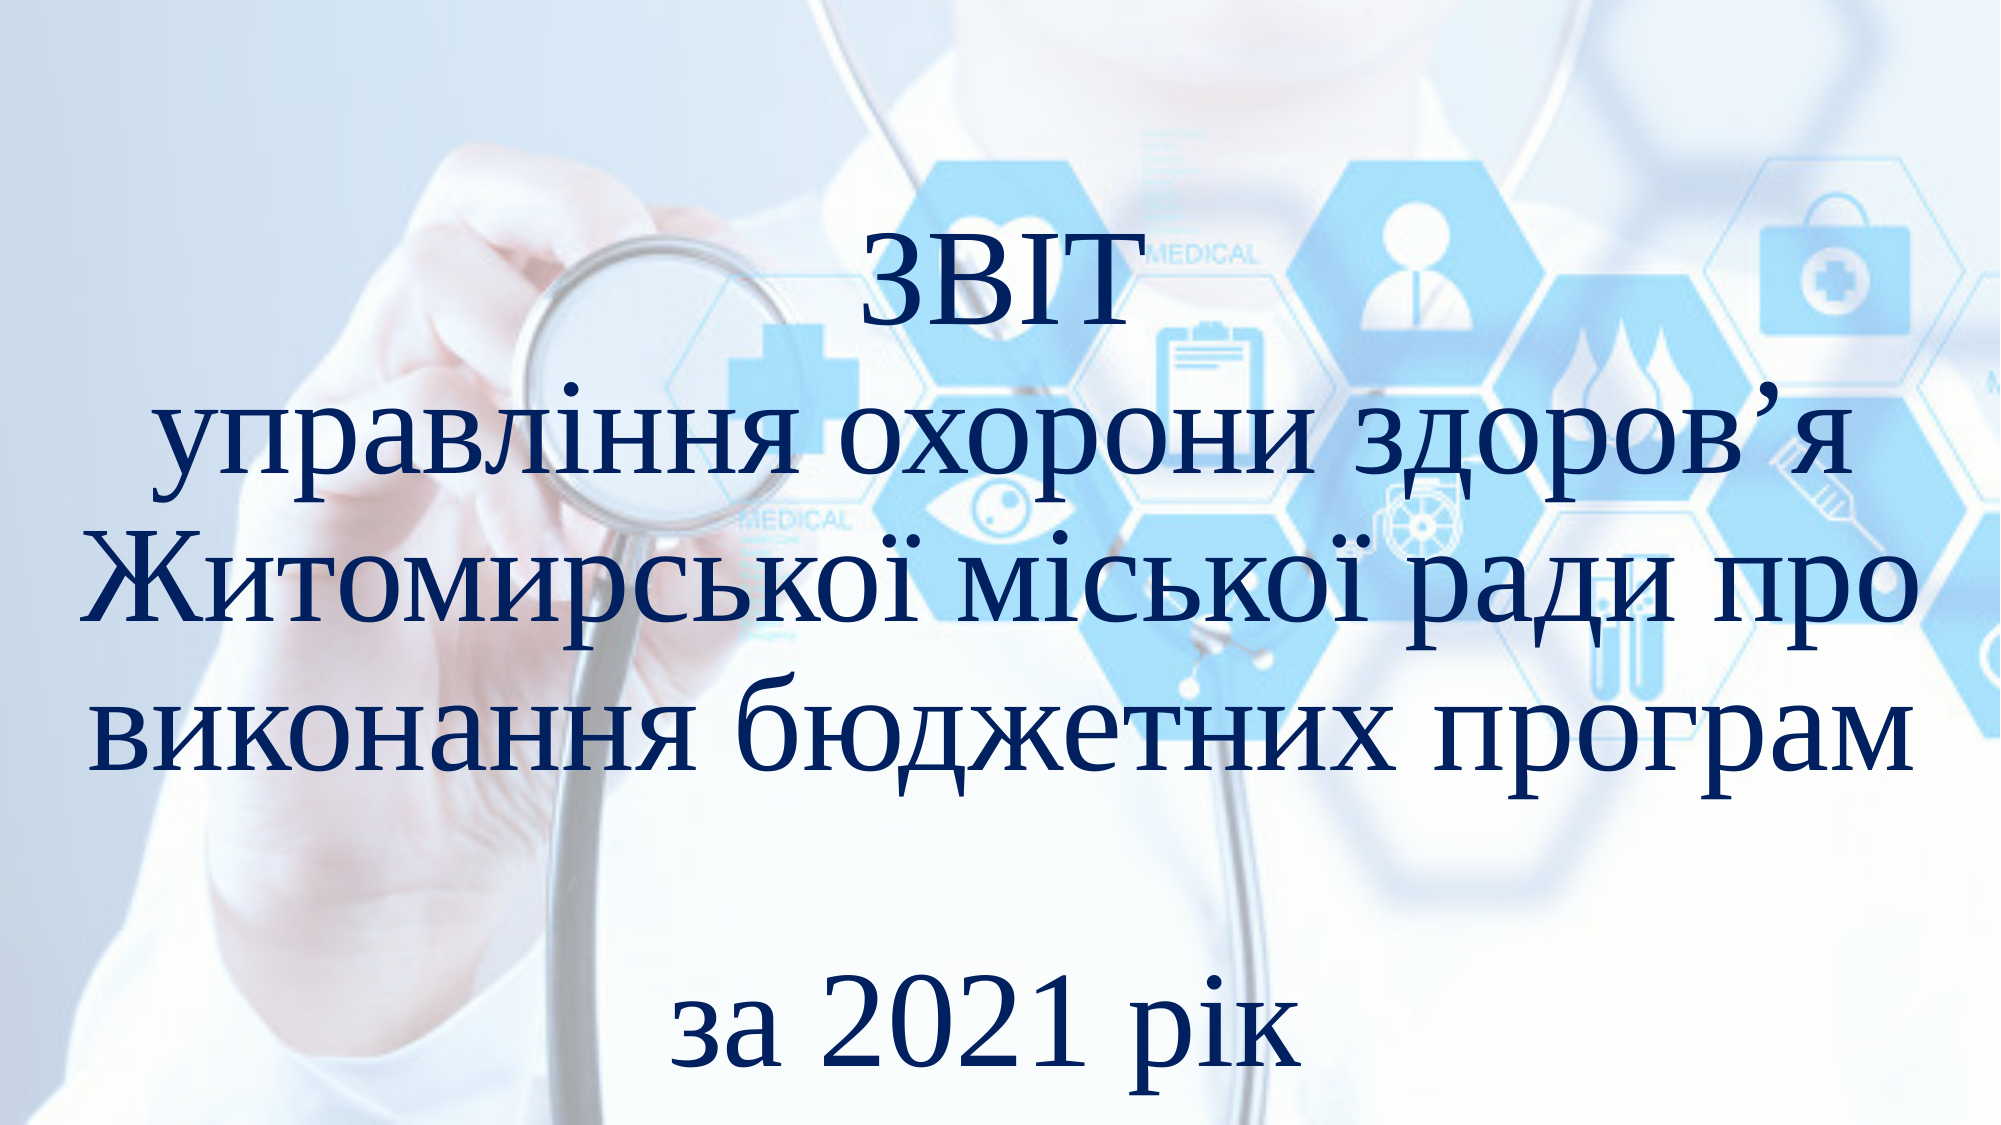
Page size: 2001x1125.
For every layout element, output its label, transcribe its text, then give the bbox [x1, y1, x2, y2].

subtitle ЗВІТ управління охорони здоров’я Житомирської міської ради про виконання бюджетних програм за 2021 рік [60, 198, 1945, 955]
